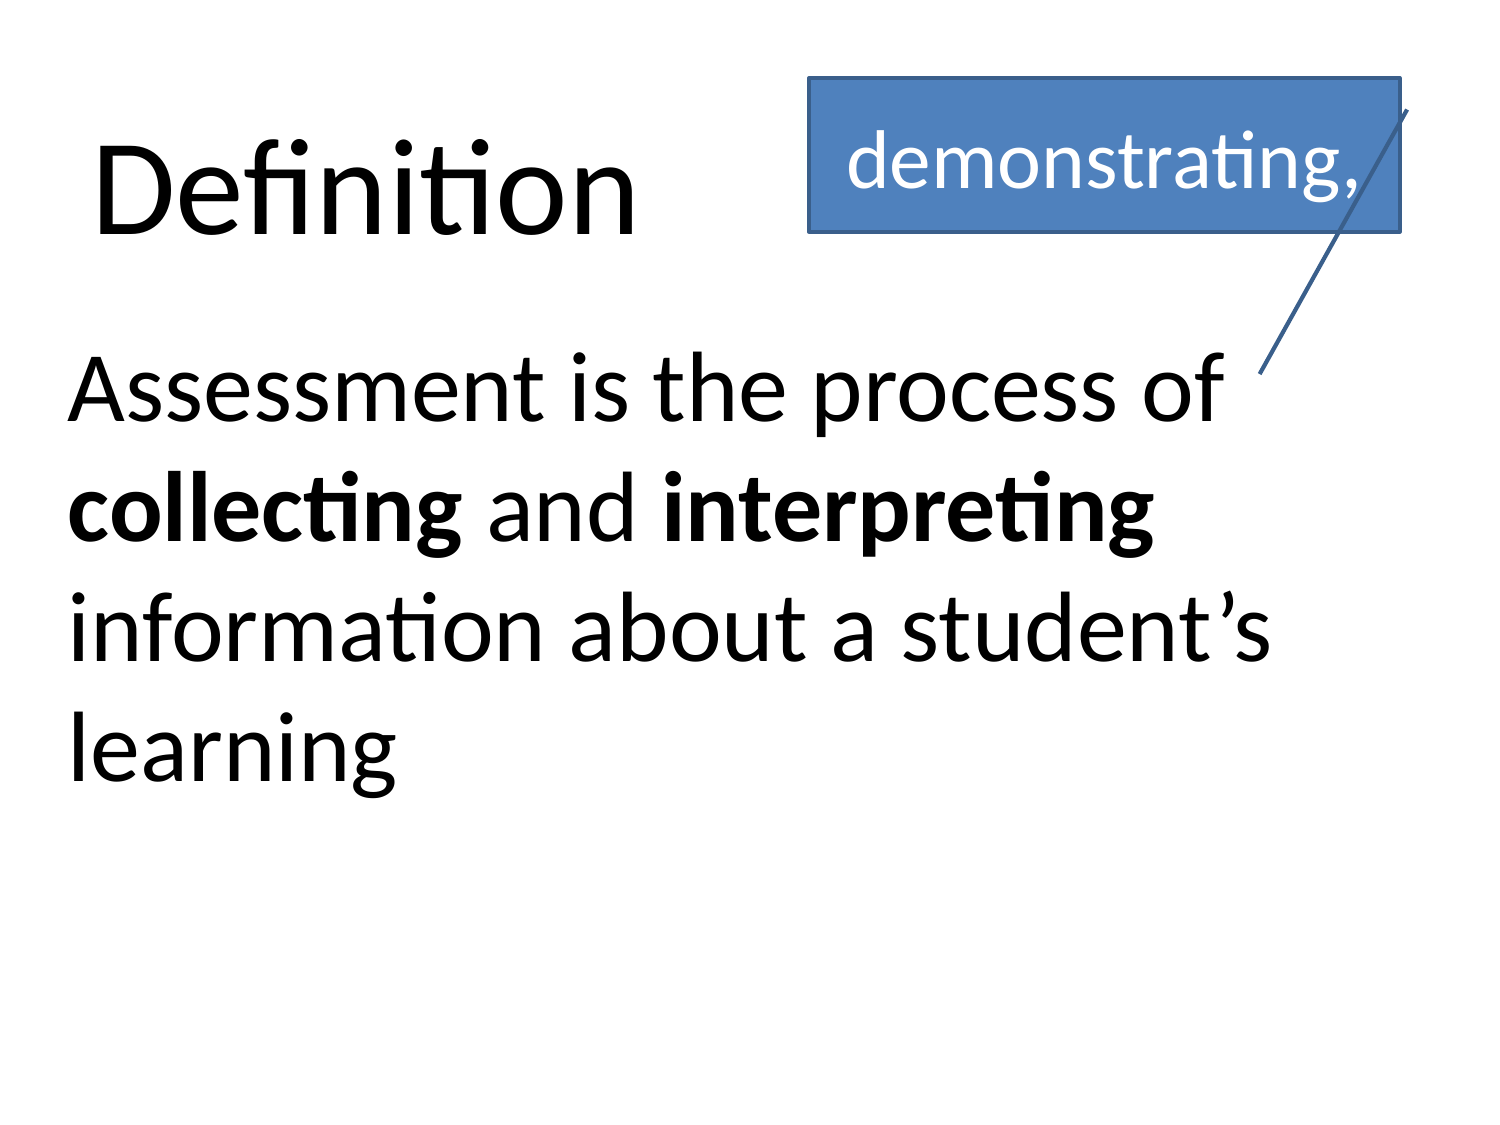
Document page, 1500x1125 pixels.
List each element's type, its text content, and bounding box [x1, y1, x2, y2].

text_box Assessment is the process of collecting and interpreting information about a student’s learning [53, 314, 1353, 809]
text_box demonstrating, [807, 76, 1409, 376]
text_box Definition [76, 90, 1223, 270]
